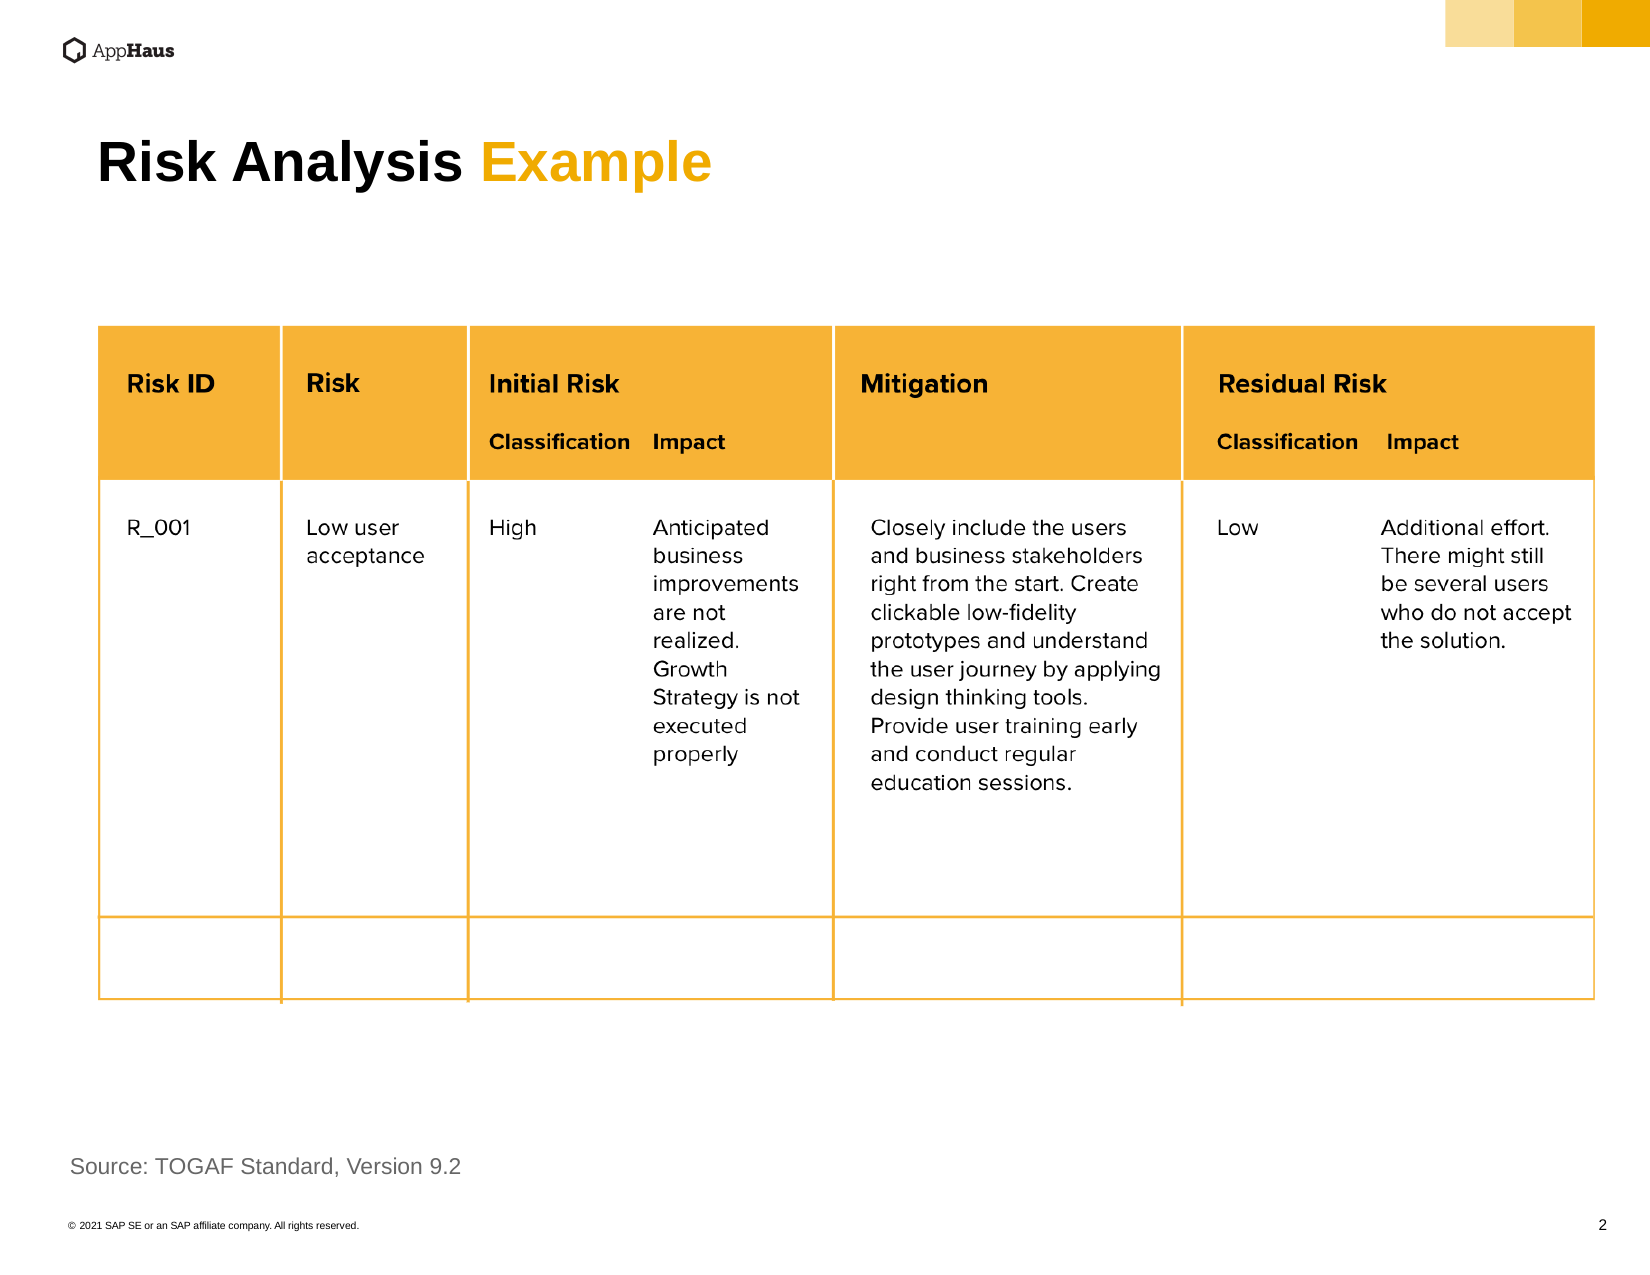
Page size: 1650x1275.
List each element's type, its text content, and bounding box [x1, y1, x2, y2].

picture [84, 310, 1612, 1017]
text_box Source: TOGAF Standard, Version 9.2 [69, 1151, 462, 1179]
picture [52, 31, 257, 76]
text_box Risk Analysis Example [82, 117, 1202, 238]
